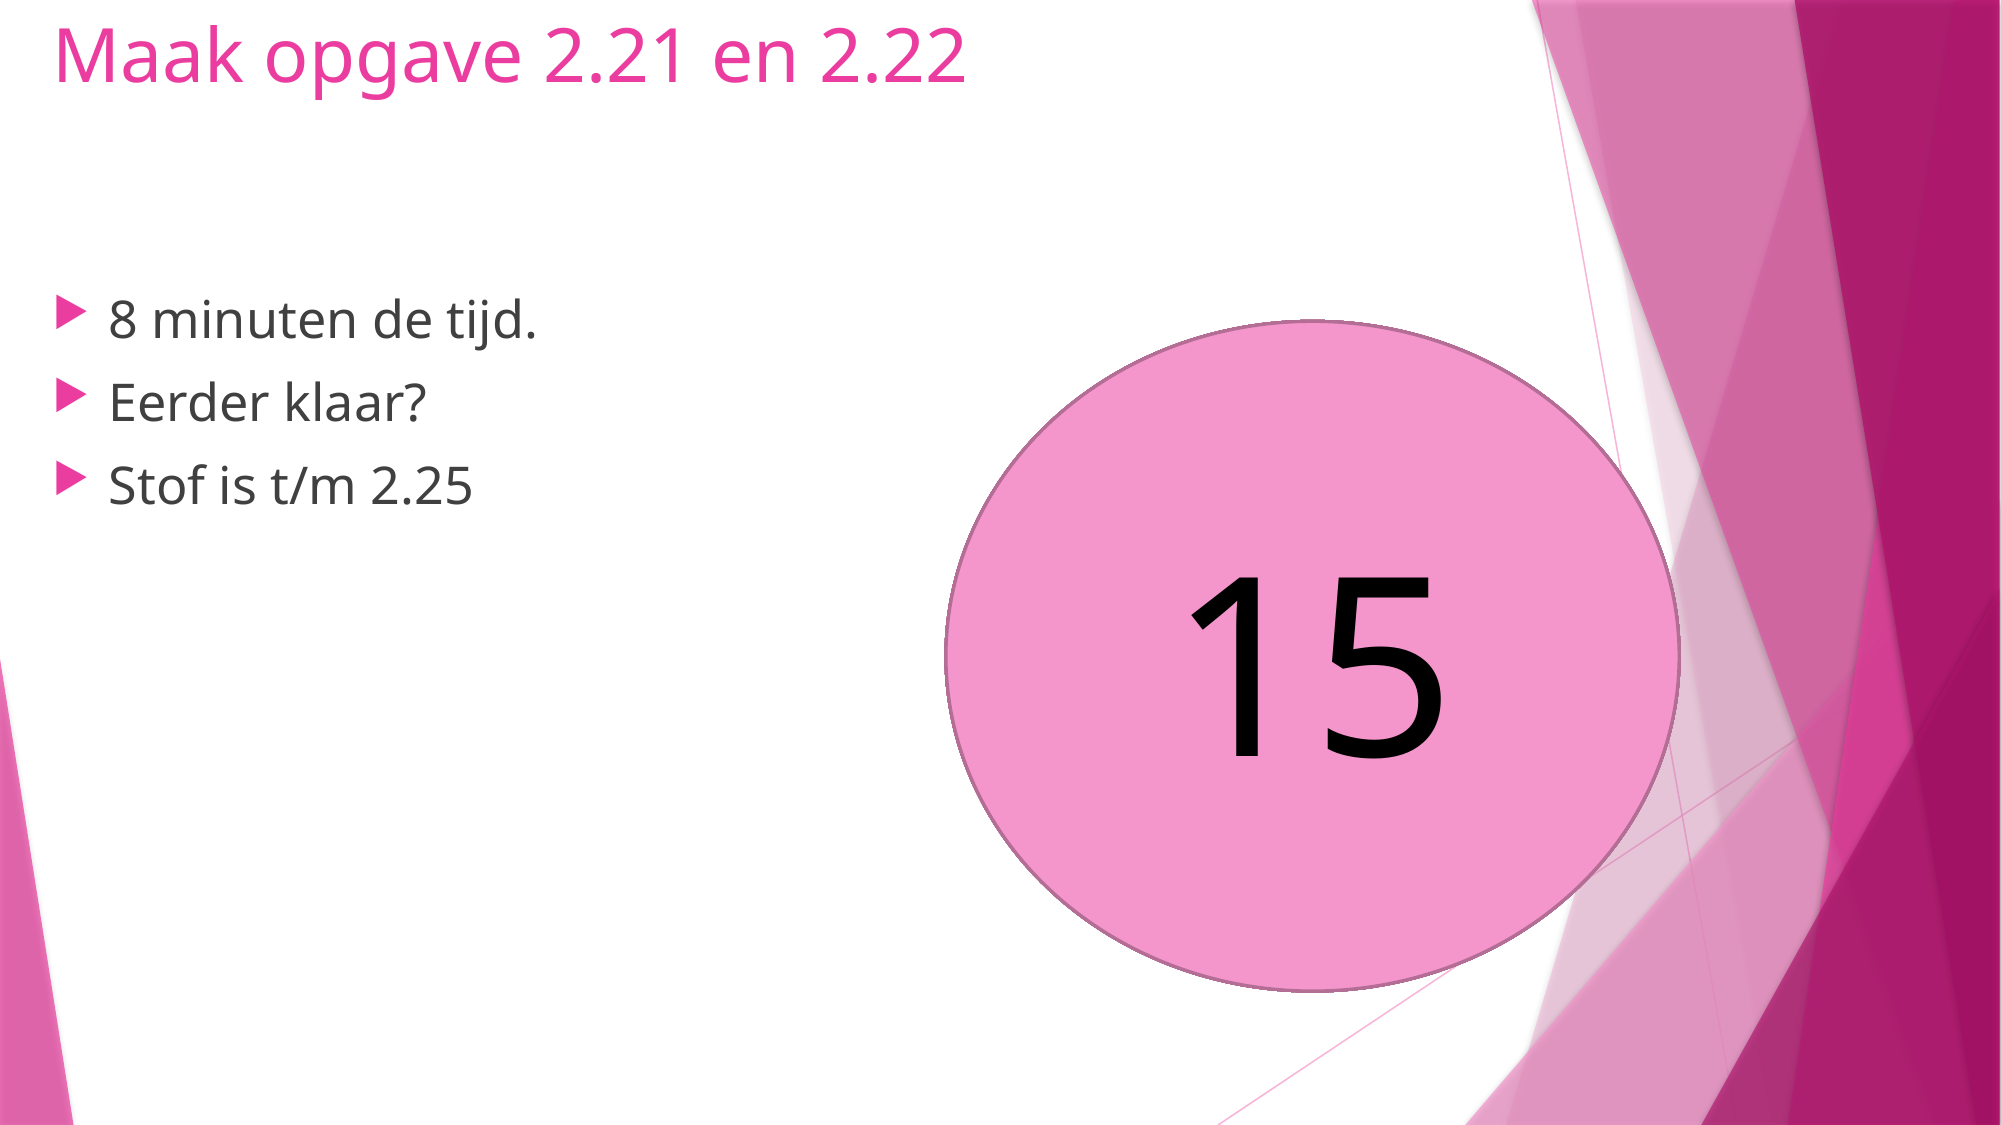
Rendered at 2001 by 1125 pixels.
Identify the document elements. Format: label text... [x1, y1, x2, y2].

text_box 15 [944, 319, 1681, 993]
title Maak opgave 2.21 en 2.22 [37, 0, 1494, 260]
list 8 minuten de tijd. Eerder klaar? Stof is t/m 2.25 [37, 278, 818, 1013]
